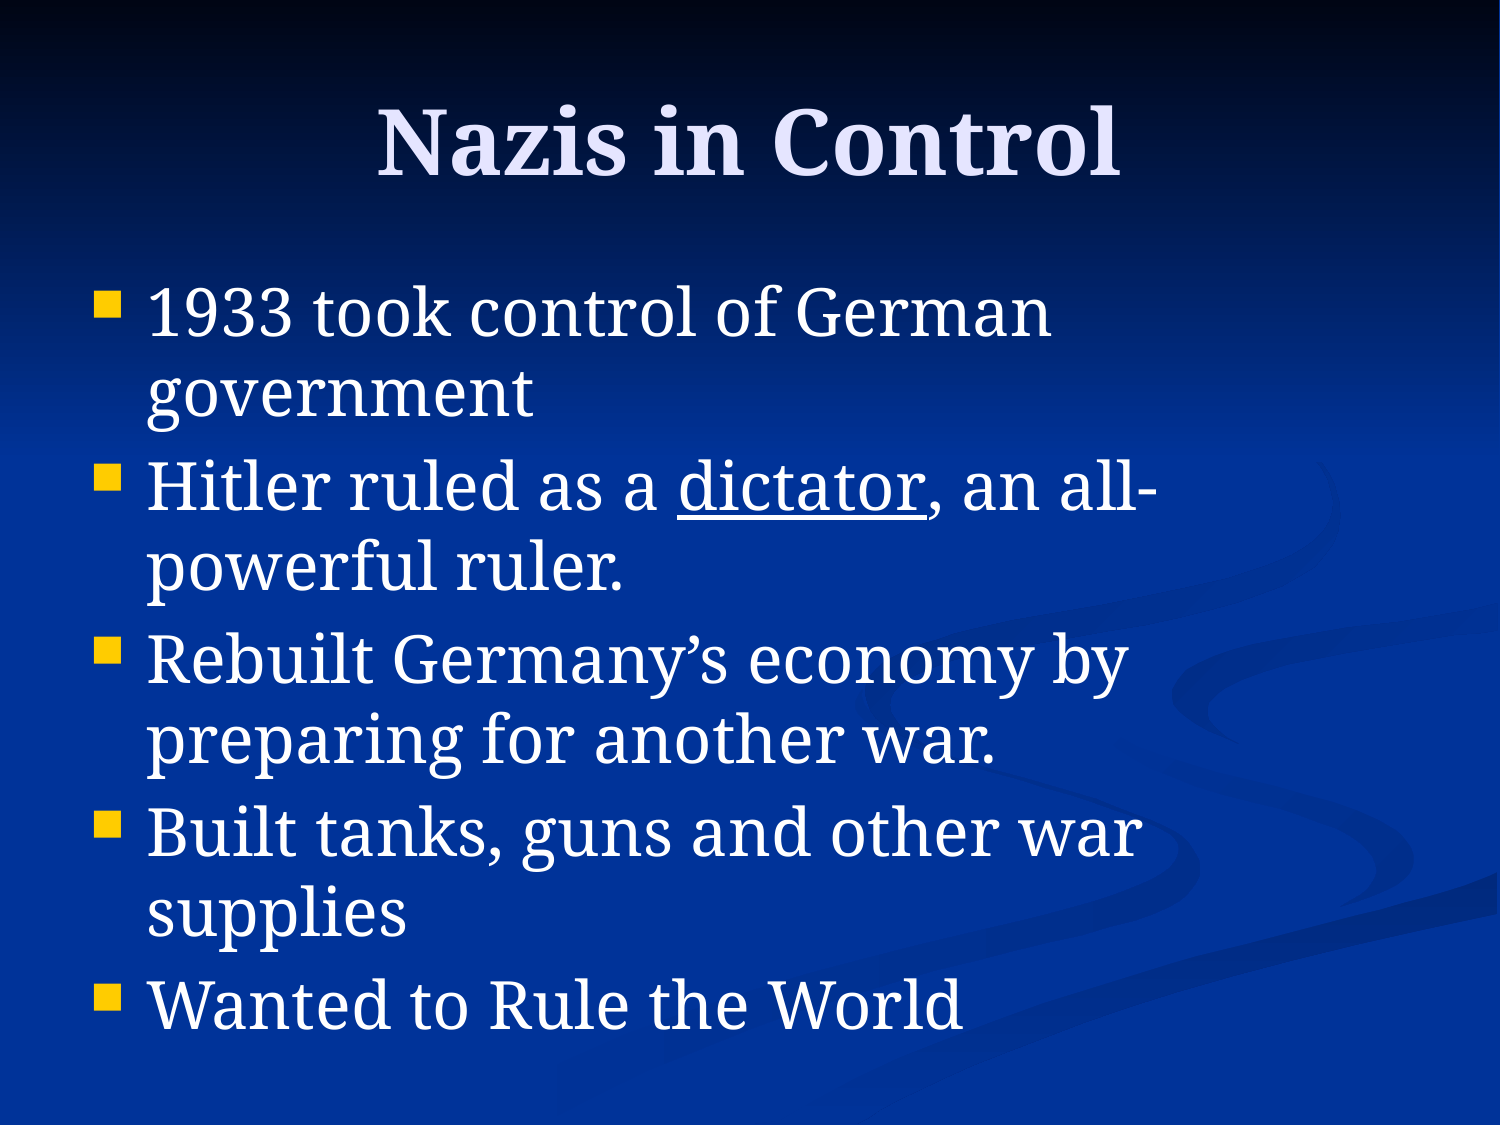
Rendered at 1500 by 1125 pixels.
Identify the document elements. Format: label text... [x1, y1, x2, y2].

list 1933 took control of German government Hitler ruled as a dictator, an all-powerful ruler. Rebuilt Germany’s economy by preparing for another war. Built tanks, guns and other war supplies Wanted to Rule the World [74, 262, 1426, 1006]
title Nazis in Control [74, 44, 1426, 233]
